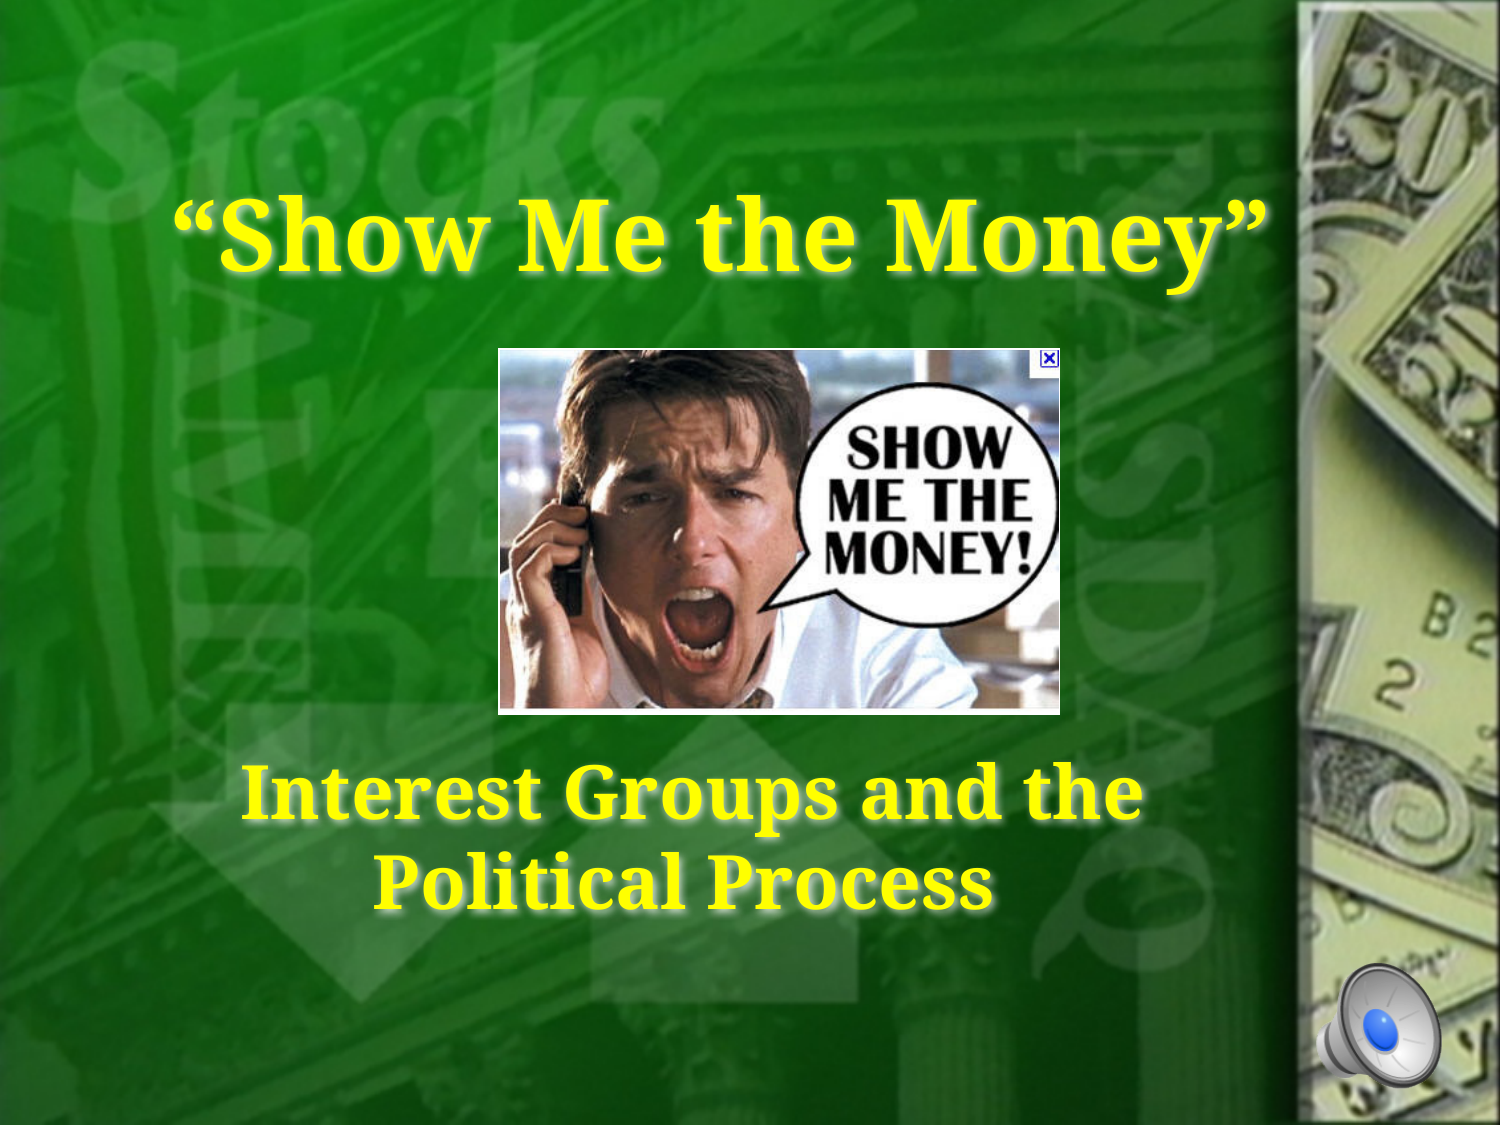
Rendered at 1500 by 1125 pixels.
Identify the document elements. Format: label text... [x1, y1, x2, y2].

subtitle Interest Groups and the Political Process [99, 737, 1288, 1025]
title “Show Me the Money” [62, 137, 1288, 325]
picture [0, 0, 1500, 1125]
